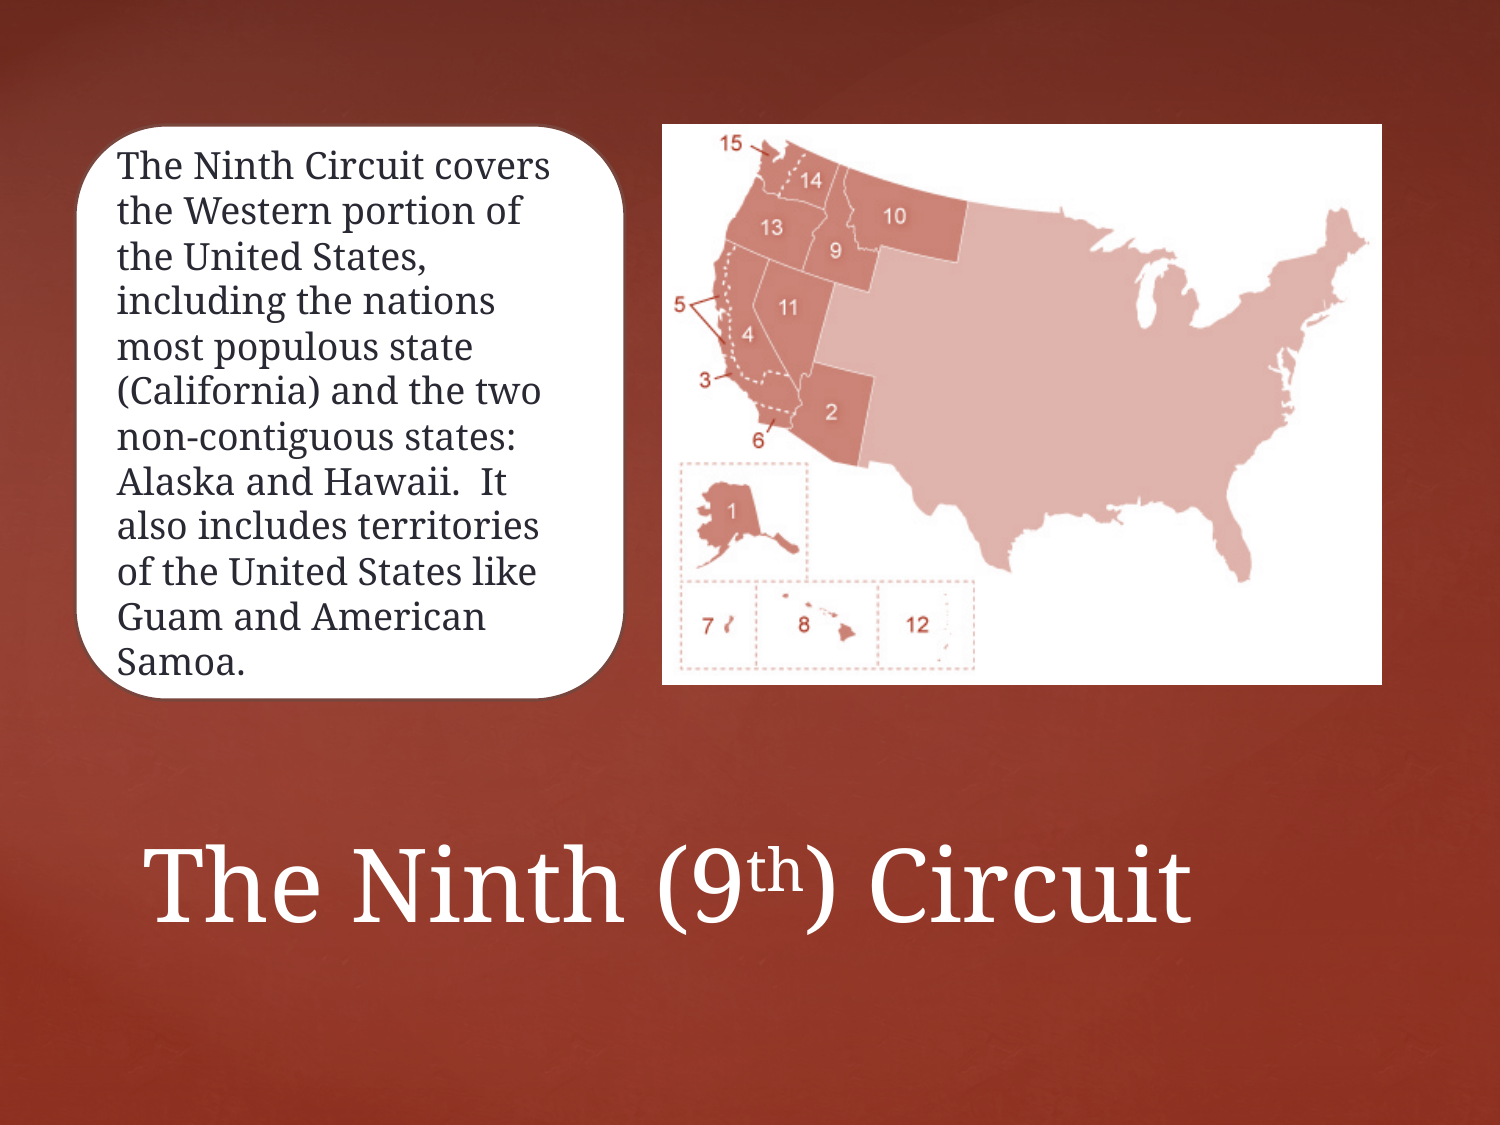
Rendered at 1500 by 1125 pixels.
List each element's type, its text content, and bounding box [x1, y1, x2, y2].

text_box The Ninth Circuit covers the Western portion of the United States, including the nations most populous state (California) and the two non-contiguous states: Alaska and Hawaii. It also includes territories of the United States like Guam and American Samoa. [73, 123, 627, 702]
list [661, 124, 1382, 685]
title The Ninth (9th) Circuit [127, 800, 1365, 950]
